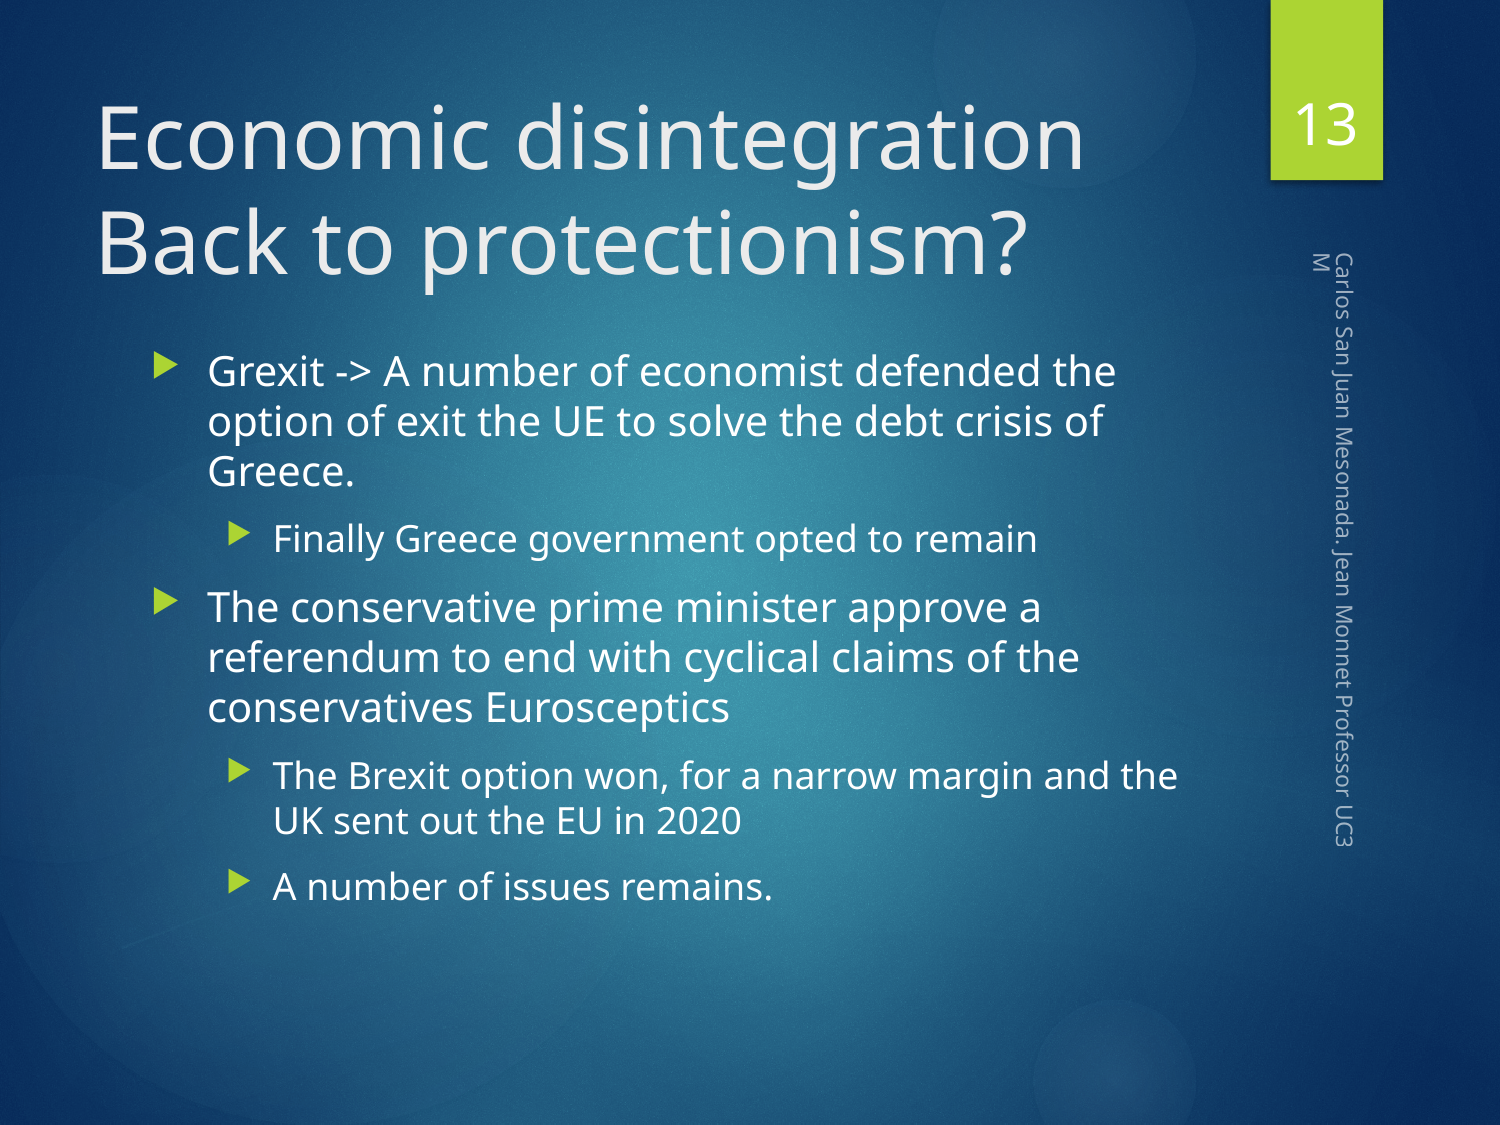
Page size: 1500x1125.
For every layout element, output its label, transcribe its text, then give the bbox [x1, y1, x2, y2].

slide_number 13 [1273, 48, 1378, 175]
list Grexit -> A number of economist defended the option of exit the UE to solve the debt crisis of Greece. Finally Greece government opted to remain The conservative prime minister approve a referendum to end with cyclical claims of the conservatives Eurosceptics The Brexit option won, for a narrow margin and the UK sent out the EU in 2020 A number of issues remains. [135, 336, 1237, 1025]
title Economic disintegration Back to protectionism? [79, 74, 1237, 304]
footer Carlos San Juan Mesonada. Jean Monnet Professor UC3M [1320, 237, 1358, 871]
